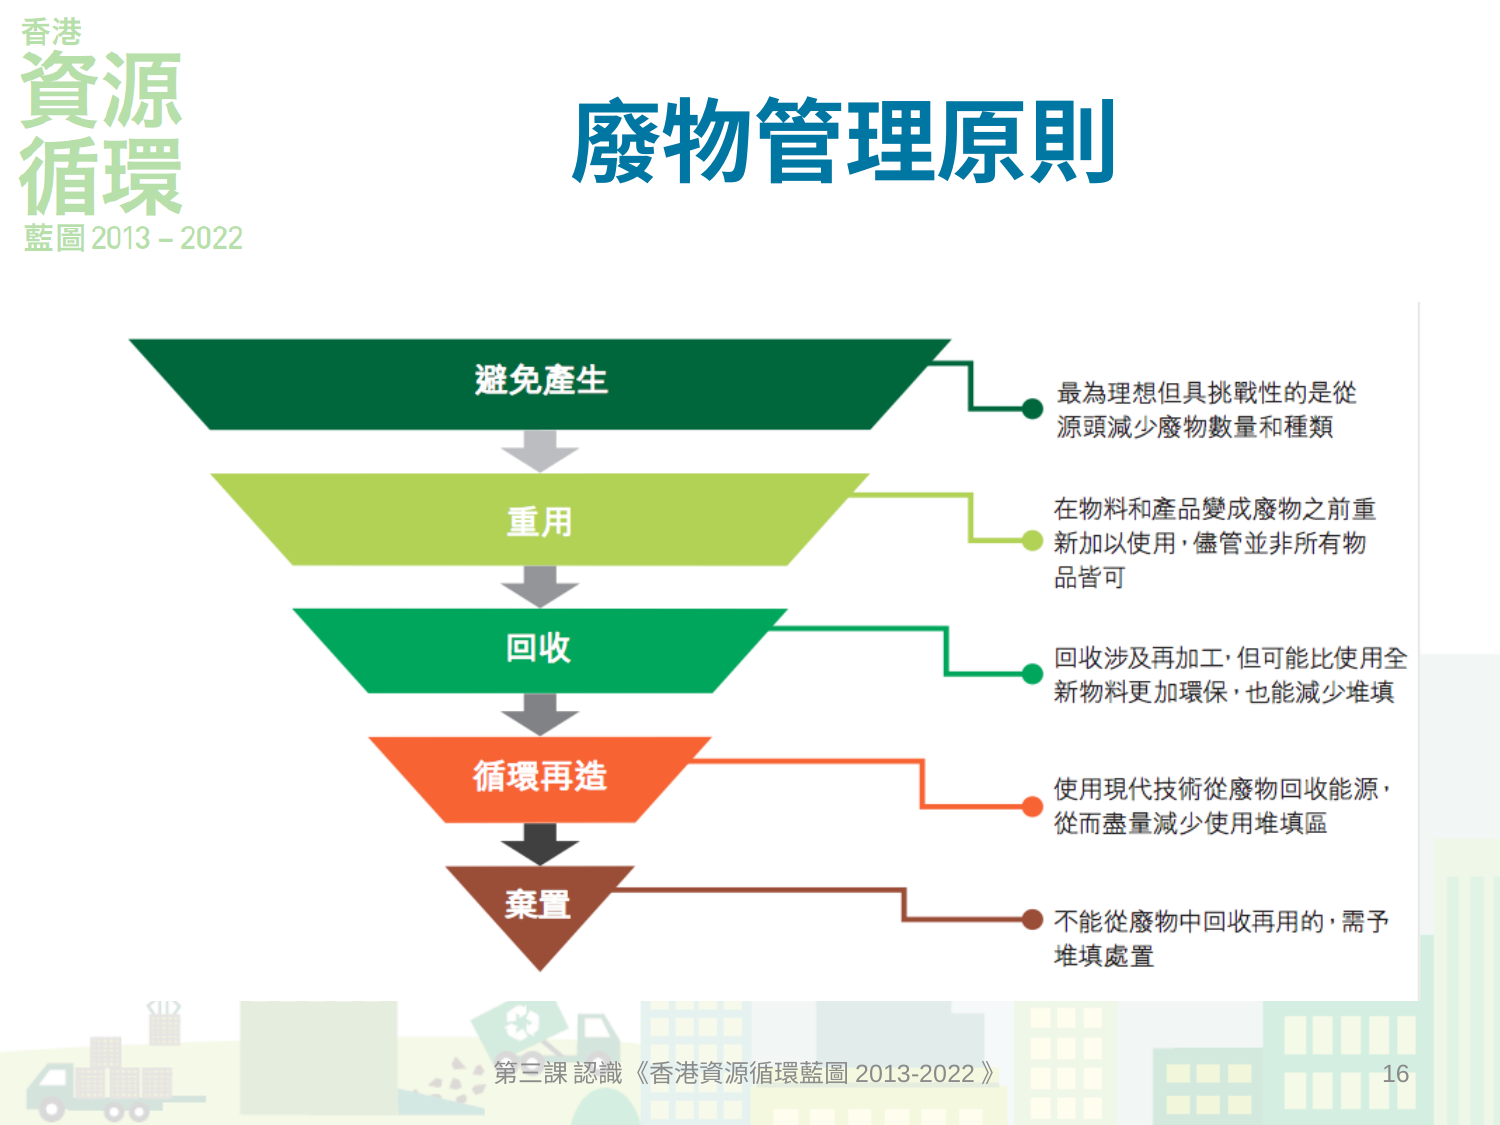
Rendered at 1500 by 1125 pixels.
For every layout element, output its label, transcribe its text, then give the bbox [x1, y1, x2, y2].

title 廢物管理原則 [265, 44, 1426, 233]
slide_number 16 [1074, 1042, 1425, 1103]
picture [111, 302, 1421, 1001]
footer 第三課 認識《香港資源循環藍圖2013-2022》 [442, 1042, 1058, 1103]
